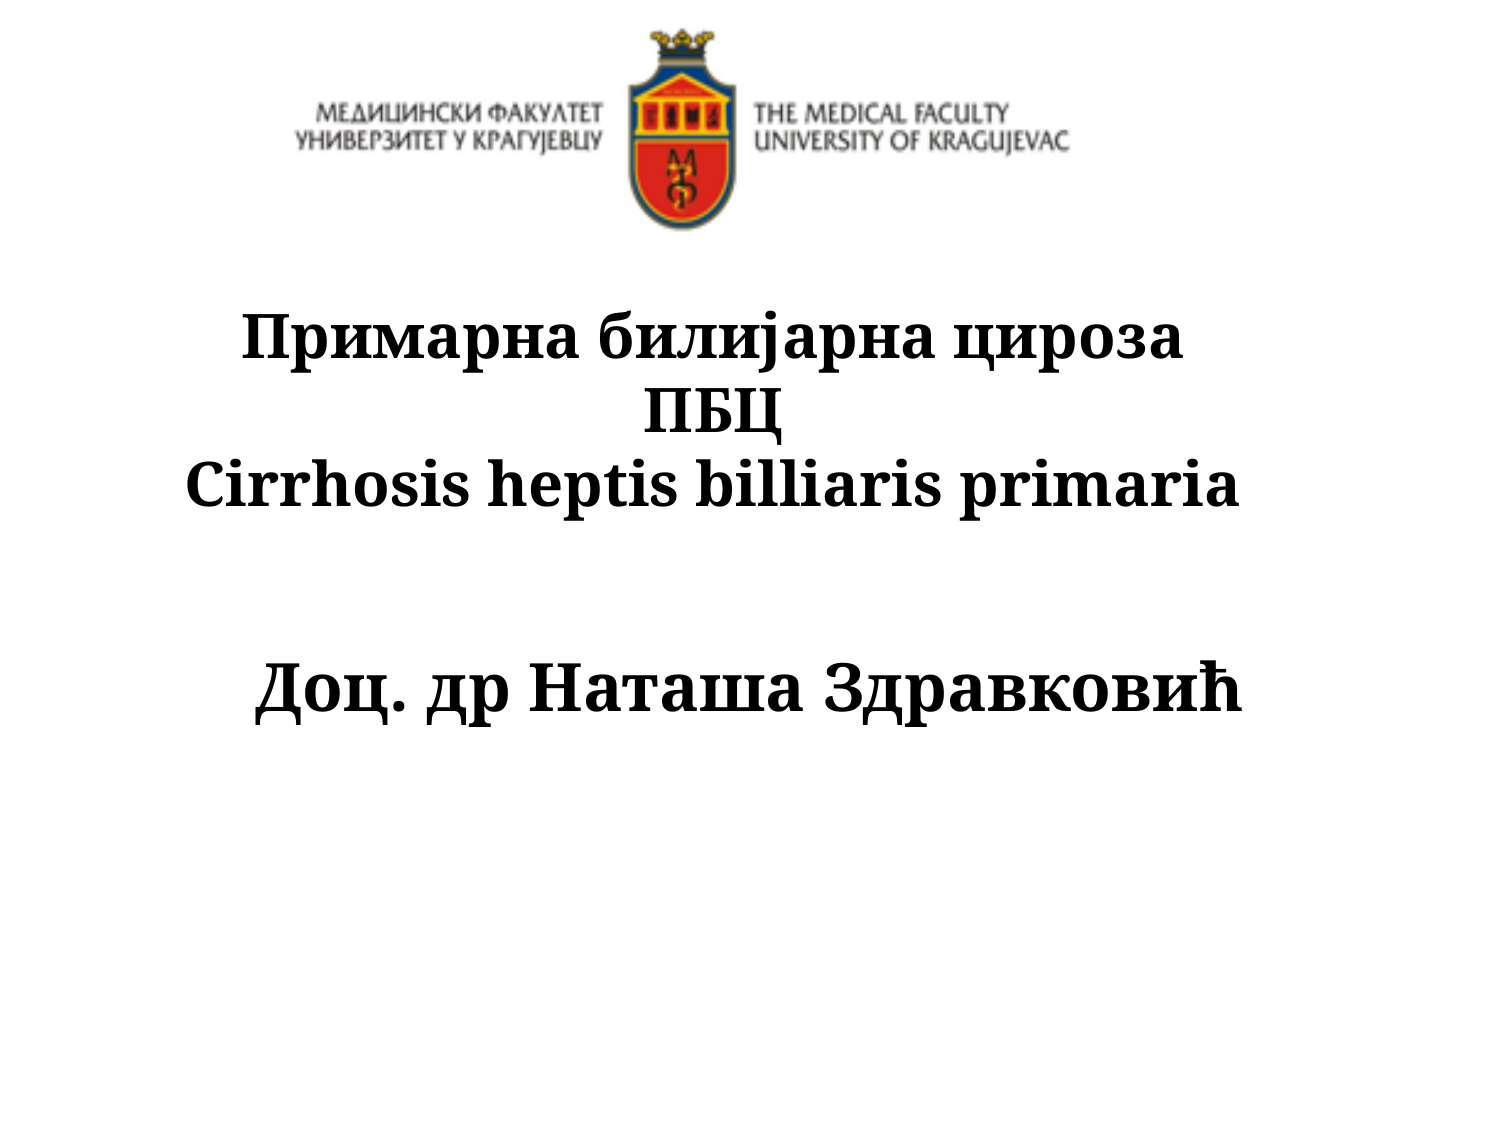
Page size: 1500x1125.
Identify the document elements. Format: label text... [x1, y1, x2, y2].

picture [143, 24, 1284, 263]
title Примарна билијарна цироза ПБЦ Cirrhosis heptis billiaris primaria [75, 287, 1351, 529]
subtitle Доц. др Наташа Здравковић [225, 637, 1275, 925]
